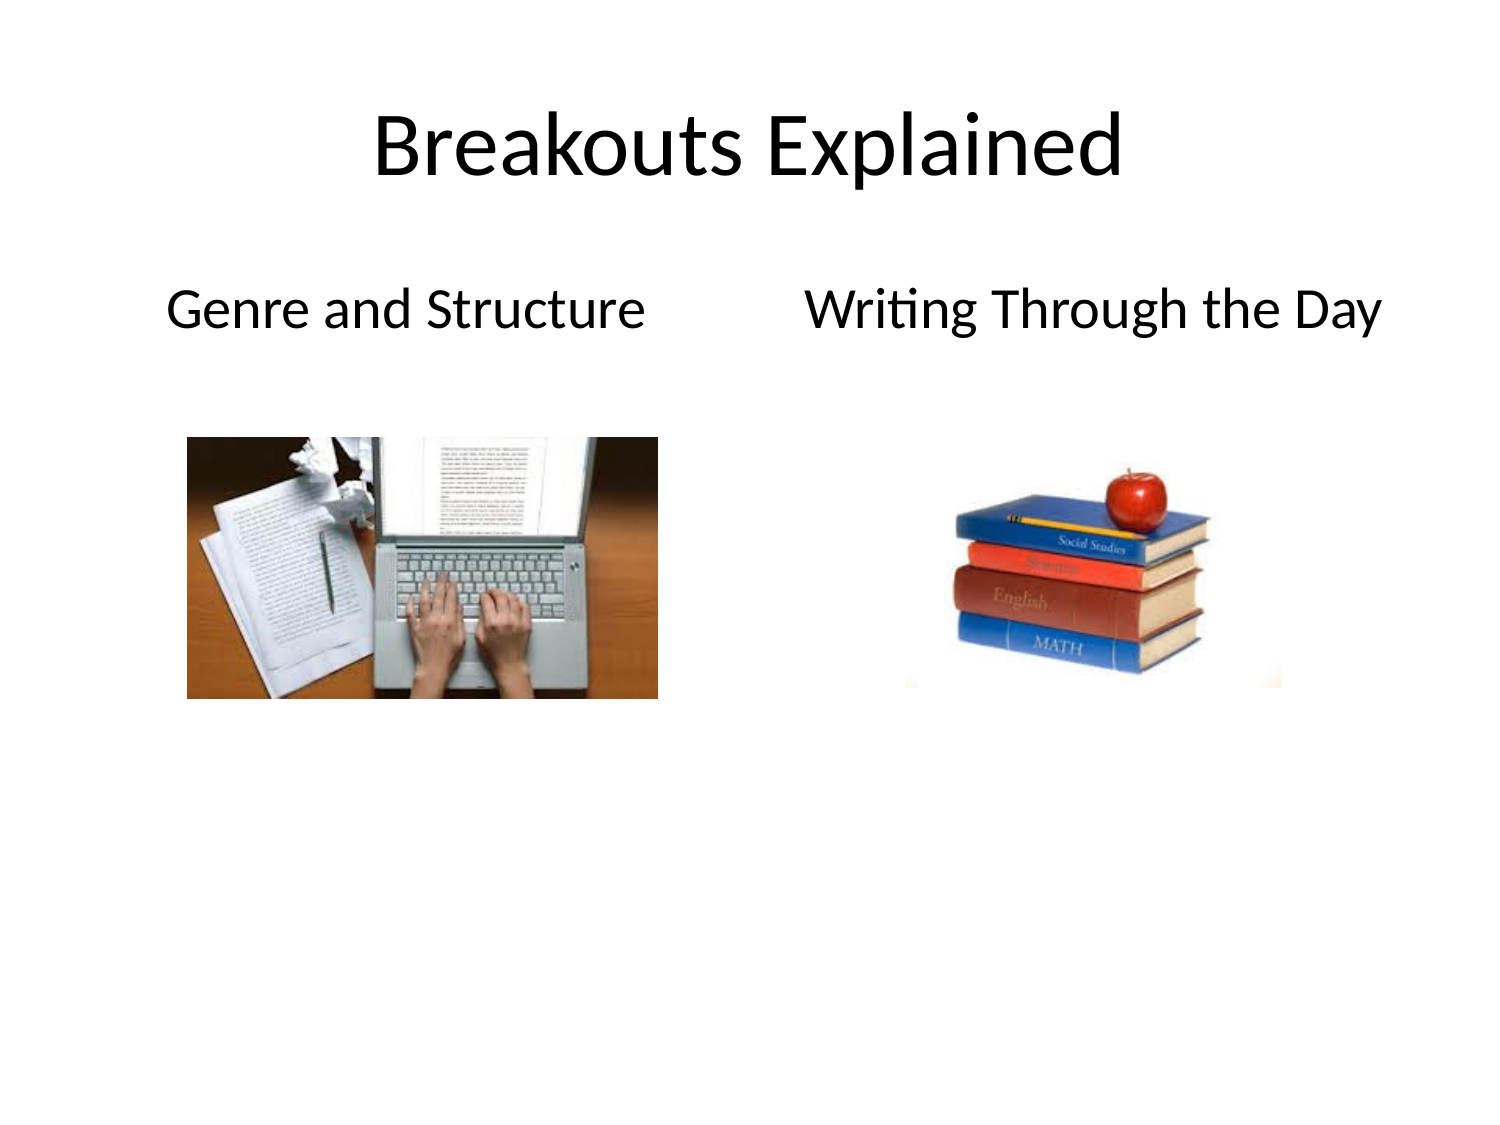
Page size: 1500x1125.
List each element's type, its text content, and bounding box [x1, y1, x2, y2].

title Breakouts Explained [74, 44, 1426, 233]
picture [187, 437, 658, 699]
picture [905, 437, 1282, 688]
list Writing Through the Day [762, 262, 1426, 1006]
list Genre and Structure [74, 262, 738, 1006]
